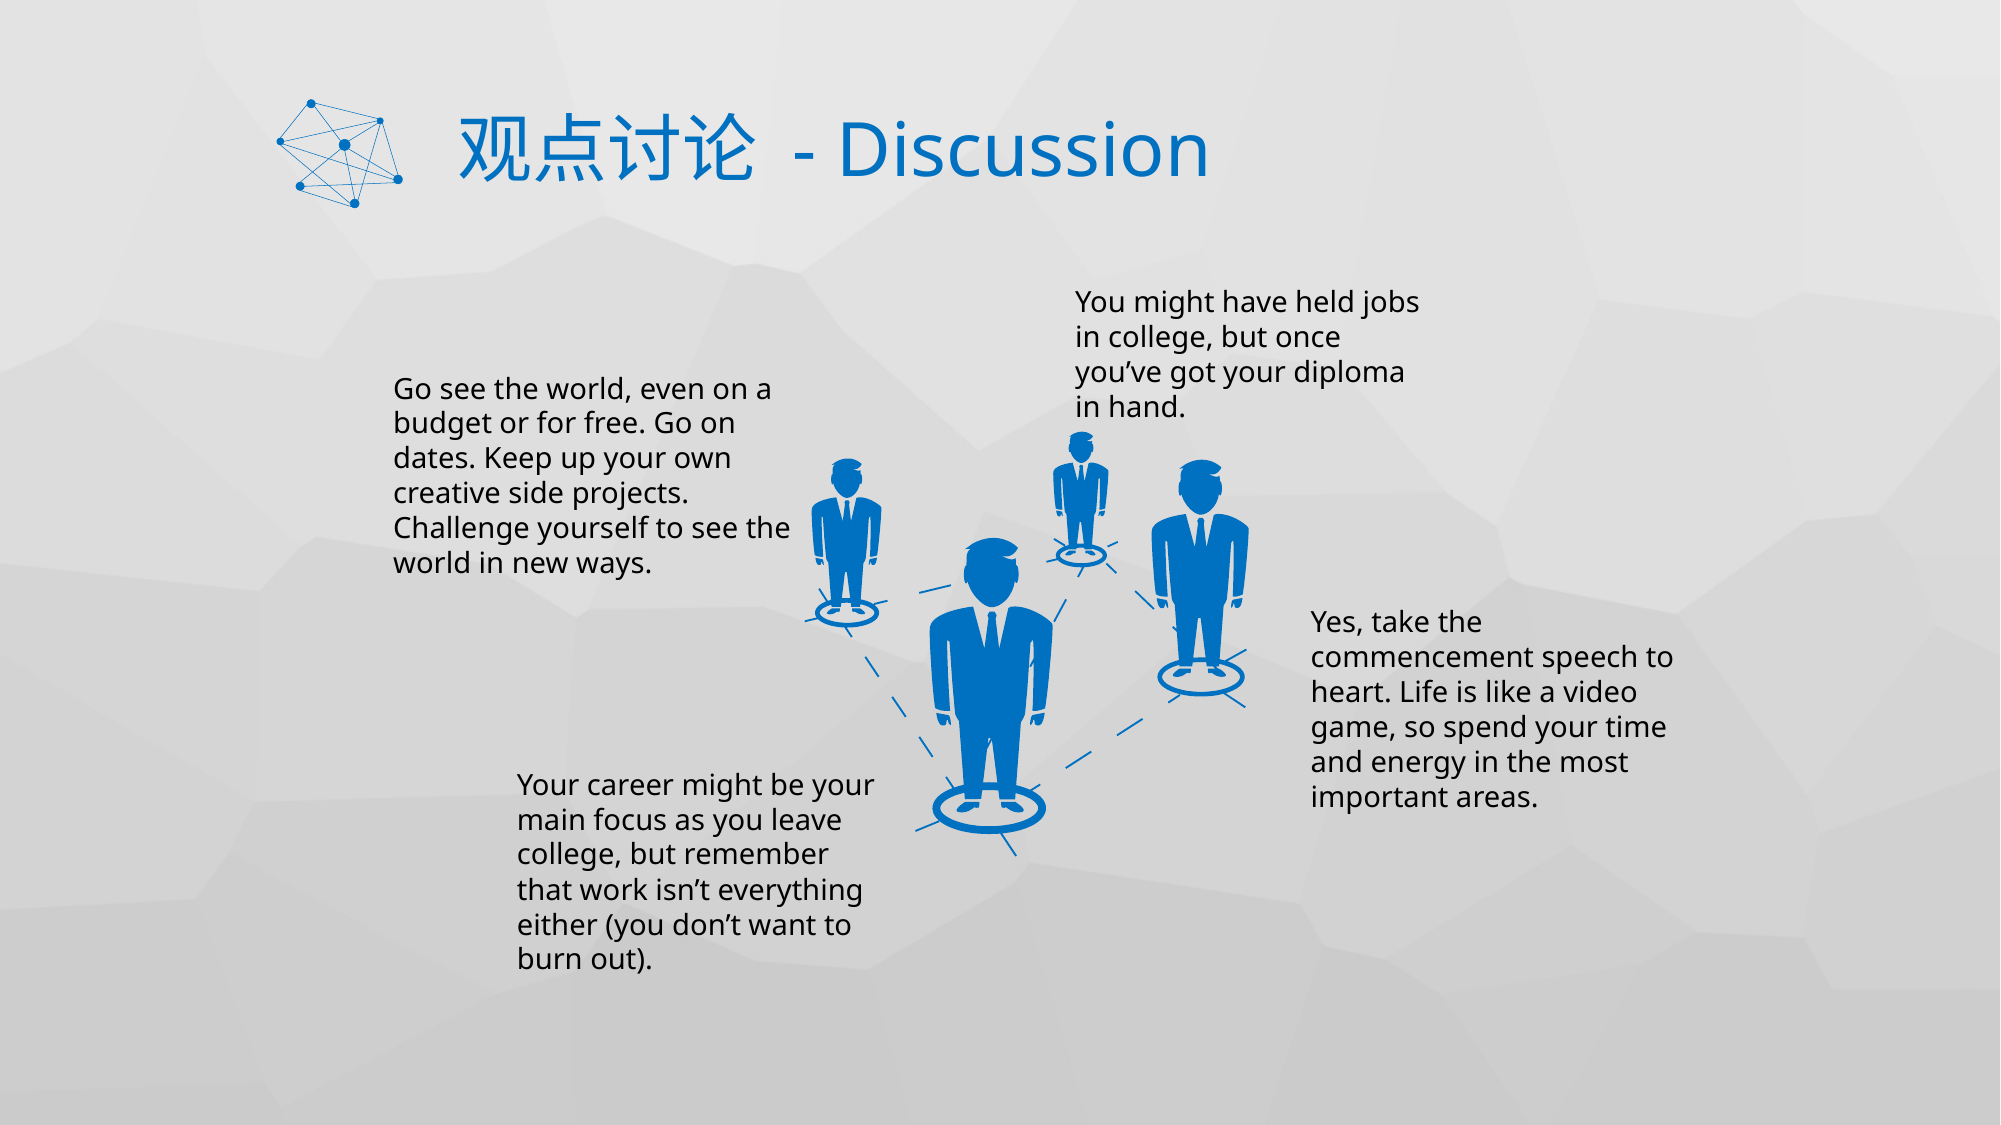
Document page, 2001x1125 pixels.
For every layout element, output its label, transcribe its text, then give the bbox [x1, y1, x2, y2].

text_box [831, 458, 863, 498]
text_box [915, 606, 1053, 857]
text_box Yes, take the commencement speech to heart. Life is like a video game, so spend your time and energy in the most important areas. [1295, 596, 1707, 821]
text_box [1116, 718, 1144, 737]
text_box [1046, 462, 1109, 578]
text_box [1134, 590, 1155, 610]
text_box [918, 584, 952, 594]
text_box [891, 696, 907, 718]
text_box [1107, 541, 1119, 548]
picture [0, 0, 2001, 1125]
text_box [1068, 431, 1094, 463]
text_box You might have held jobs in college, but once you’ve got your diploma in hand. [1060, 275, 1437, 431]
text_box [1065, 750, 1092, 769]
text_box [864, 656, 880, 678]
text_box [963, 537, 1019, 608]
text_box [1105, 562, 1117, 574]
text_box Go see the world, even on a budget or for free. Go on dates. Keep up your own creative side projects. Challenge yourself to see the world in new ways. [378, 362, 826, 588]
text_box [804, 497, 888, 638]
text_box Your career might be your main focus as you leave college, but remember that work isn’t everything either (you don’t want to burn out). [502, 758, 901, 984]
title 观点讨论 - Discussion [442, 87, 1633, 217]
text_box [1053, 598, 1067, 623]
text_box [1151, 513, 1249, 709]
text_box [1178, 459, 1222, 515]
